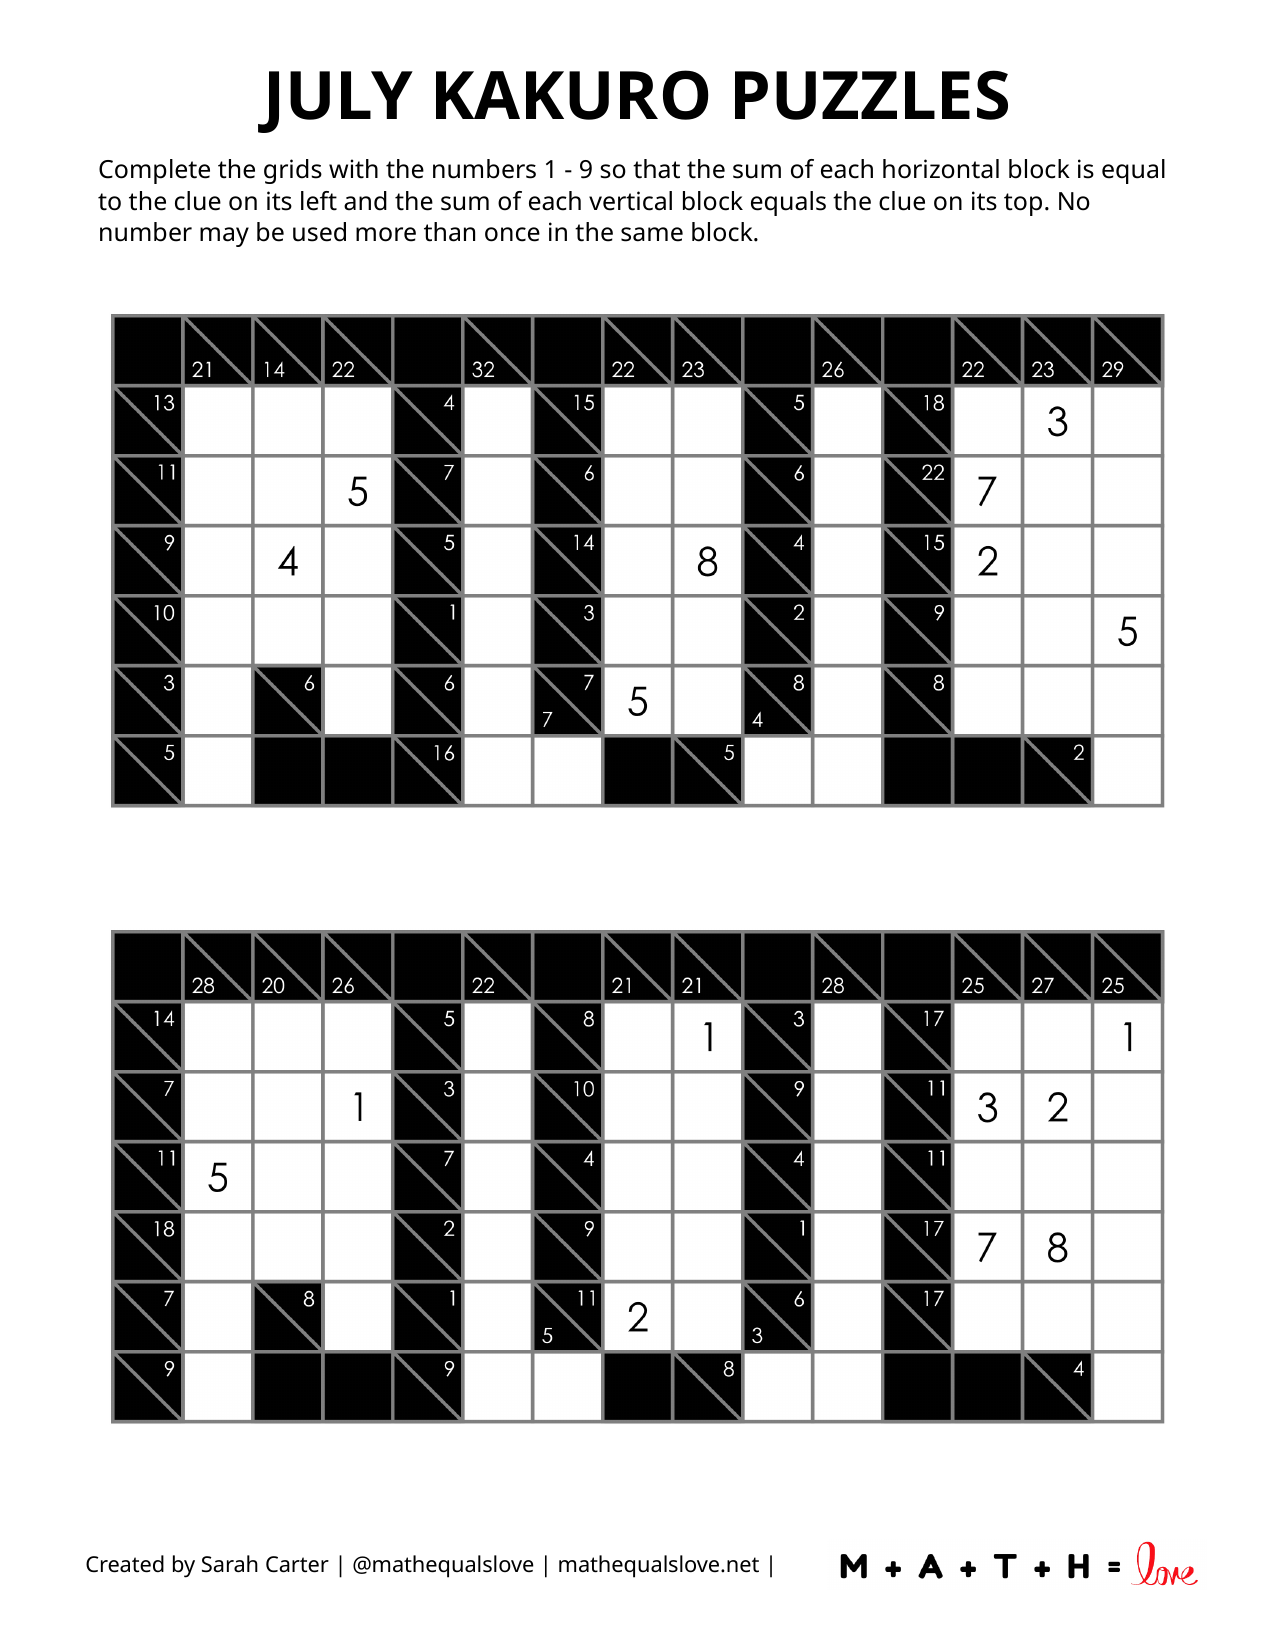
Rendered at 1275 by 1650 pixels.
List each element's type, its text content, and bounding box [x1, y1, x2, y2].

picture [826, 1539, 1207, 1591]
text_box JULY KAKURO PUZZLES [111, 45, 1164, 141]
text_box Complete the grids with the numbers 1 - 9 so that the sum of each horizontal block is equal to the clue on its left and the sum of each vertical block equals the clue on its top. No number may be used more than once in the same block. [83, 145, 1192, 254]
text_box Created by Sarah Carter | @mathequalslove | mathequalslove.net | [70, 1543, 826, 1585]
picture [109, 312, 1166, 810]
picture [109, 927, 1166, 1425]
